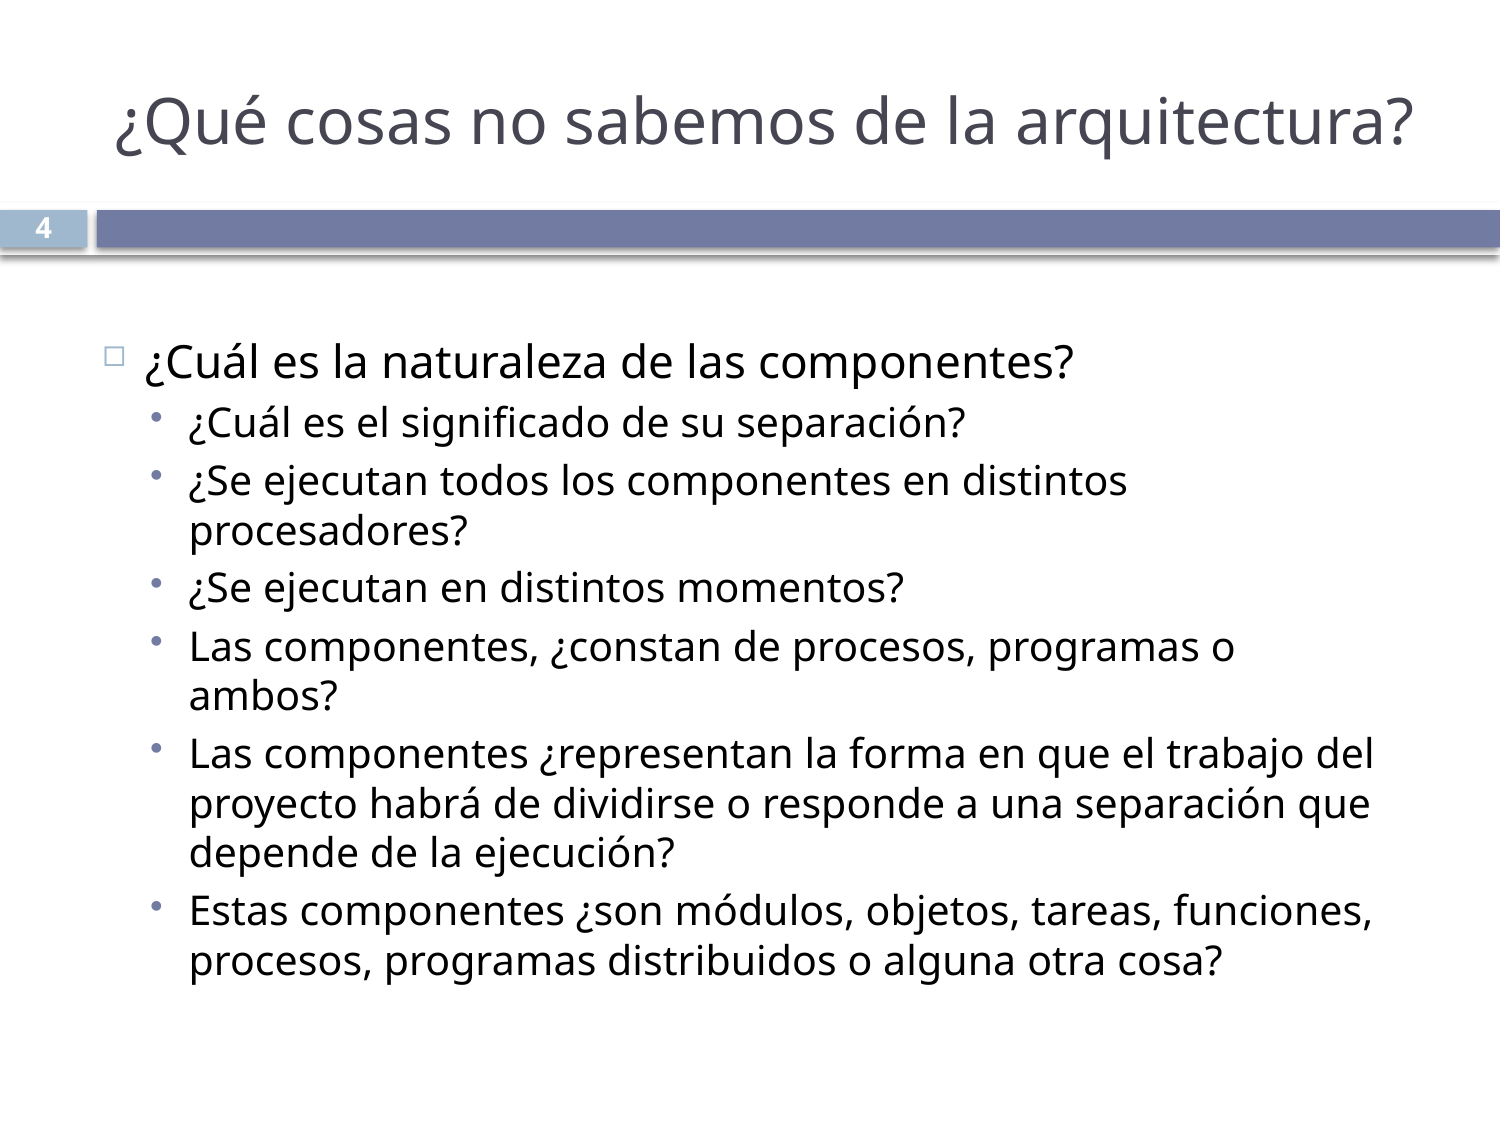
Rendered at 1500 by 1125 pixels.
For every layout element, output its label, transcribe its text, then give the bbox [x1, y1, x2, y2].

slide_number 4 [0, 208, 88, 249]
list ¿Cuál es la naturaleza de las componentes? ¿Cuál es el significado de su separación? ¿Se ejecutan todos los componentes en distintos procesadores? ¿Se ejecutan en distintos momentos? Las componentes, ¿constan de procesos, programas o ambos? Las componentes ¿representan la forma en que el trabajo del proyecto habrá de dividirse o responde a una separación que depende de la ejecución? Estas componentes ¿son módulos, objetos, tareas, funciones, procesos, programas distribuidos o alguna otra cosa? [87, 324, 1413, 1000]
title ¿Qué cosas no sabemos de la arquitectura? [100, 37, 1438, 200]
